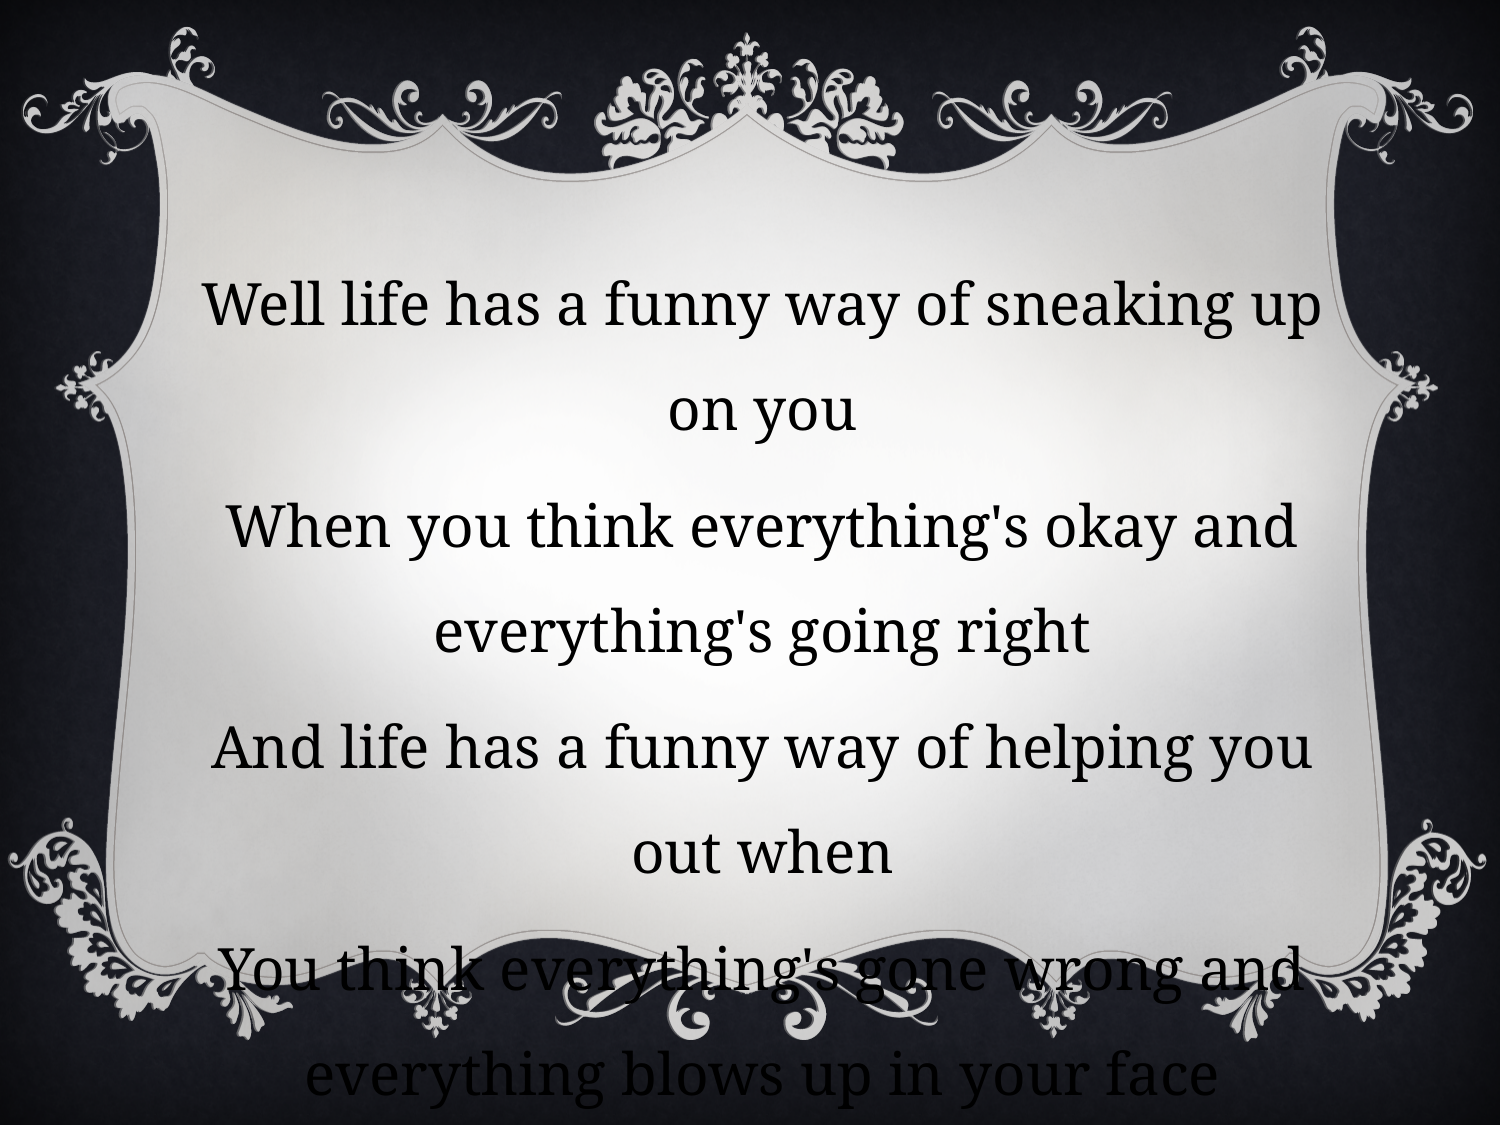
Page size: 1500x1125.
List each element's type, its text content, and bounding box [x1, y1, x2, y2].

text_box Well life has a funny way of sneaking up on you When you think everything's okay and everything's going right And life has a funny way of helping you out when You think everything's gone wrong and everything blows up in your face [162, 224, 1363, 725]
picture [0, 0, 1500, 1125]
